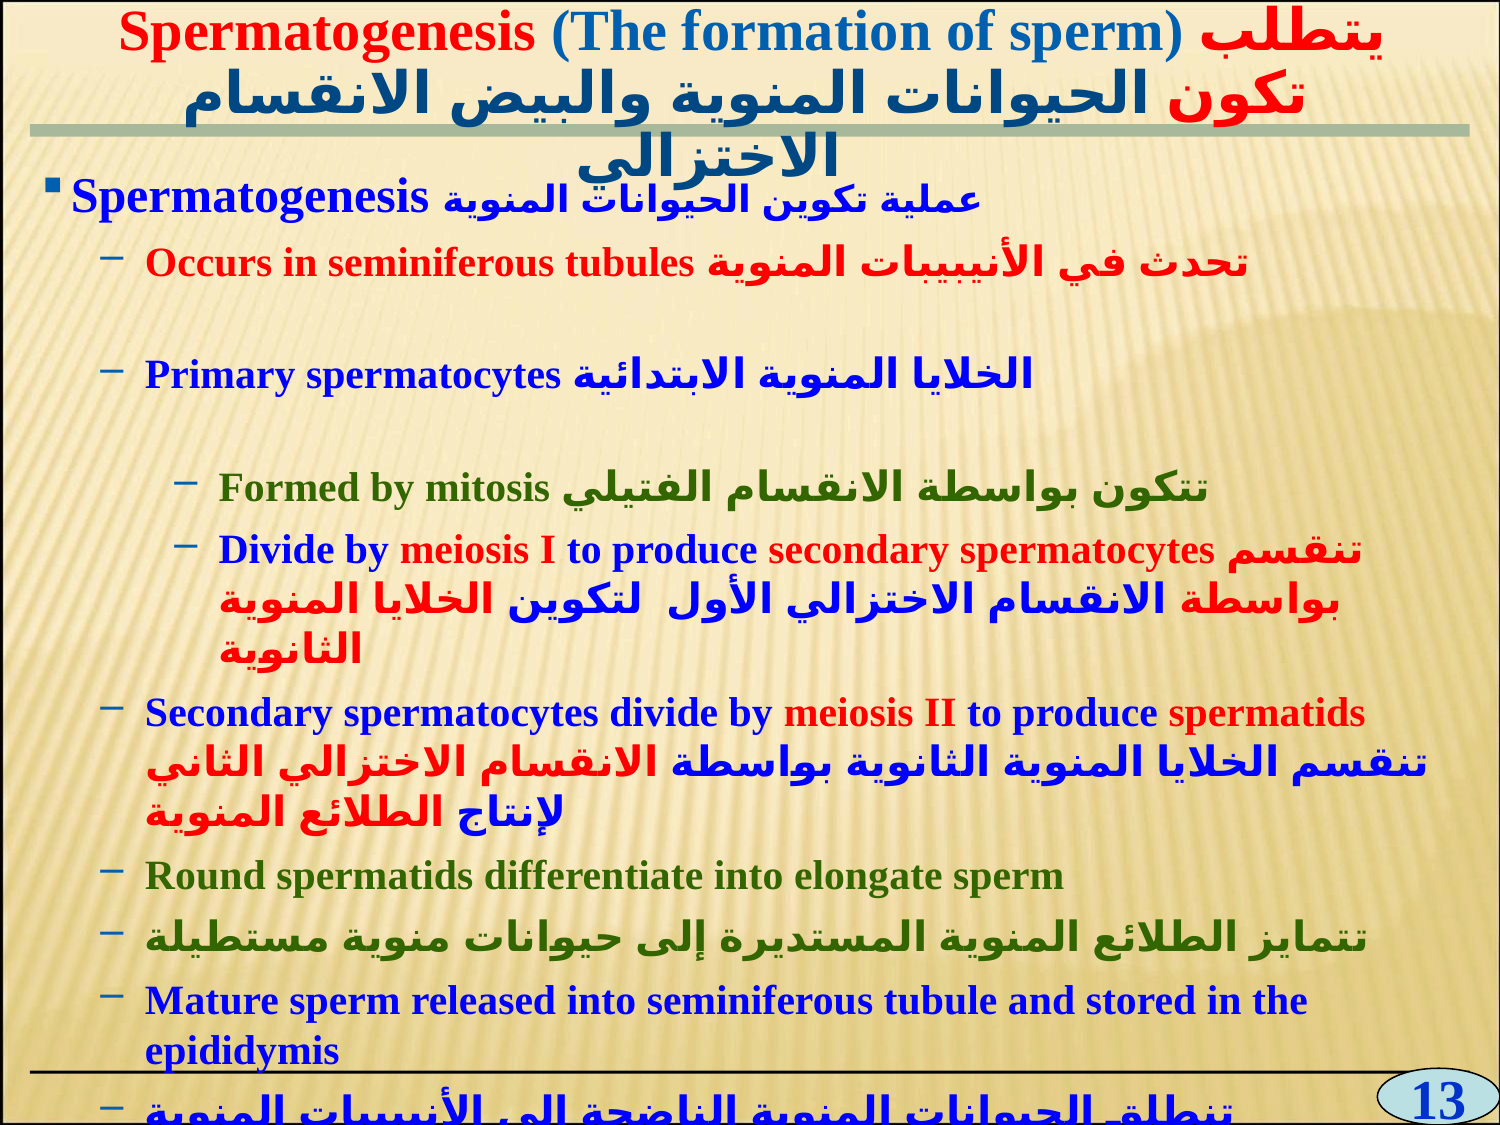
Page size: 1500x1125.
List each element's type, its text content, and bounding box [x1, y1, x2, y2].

text_box 13 [1377, 1068, 1500, 1125]
list Spermatogenesis عملية تكوين الحيوانات المنوية Occurs in seminiferous tubules تحدث في الأنيبيبات المنوية Primary spermatocytes الخلايا المنوية الابتدائية Formed by mitosis تتكون بواسطة الانقسام الفتيلي Divide by meiosis I to produce secondary spermatocytes تنقسم بواسطة الانقسام الاختزالي الأول لتكوين الخلايا المنوية الثانوية Secondary spermatocytes divide by meiosis II to produce spermatids تنقسم الخلايا المنوية الثانوية بواسطة الانقسام الاختزالي الثاني لإنتاج الطلائع المنوية Round spermatids differentiate into elongate sperm تتمايز الطلائع المنوية المستديرة إلى حيوانات منوية مستطيلة Mature sperm released into seminiferous tubule and stored in the epididymis تنطلق الحيوانات المنوية الناضجة إلى الأنيبيبات المنوية [41, 161, 1500, 1125]
title Spermatogenesis (The formation of sperm) يتطلب تكون الحيوانات المنوية والبيض الانقسام الاختزالي [62, 0, 1429, 88]
picture [0, 0, 1500, 1125]
